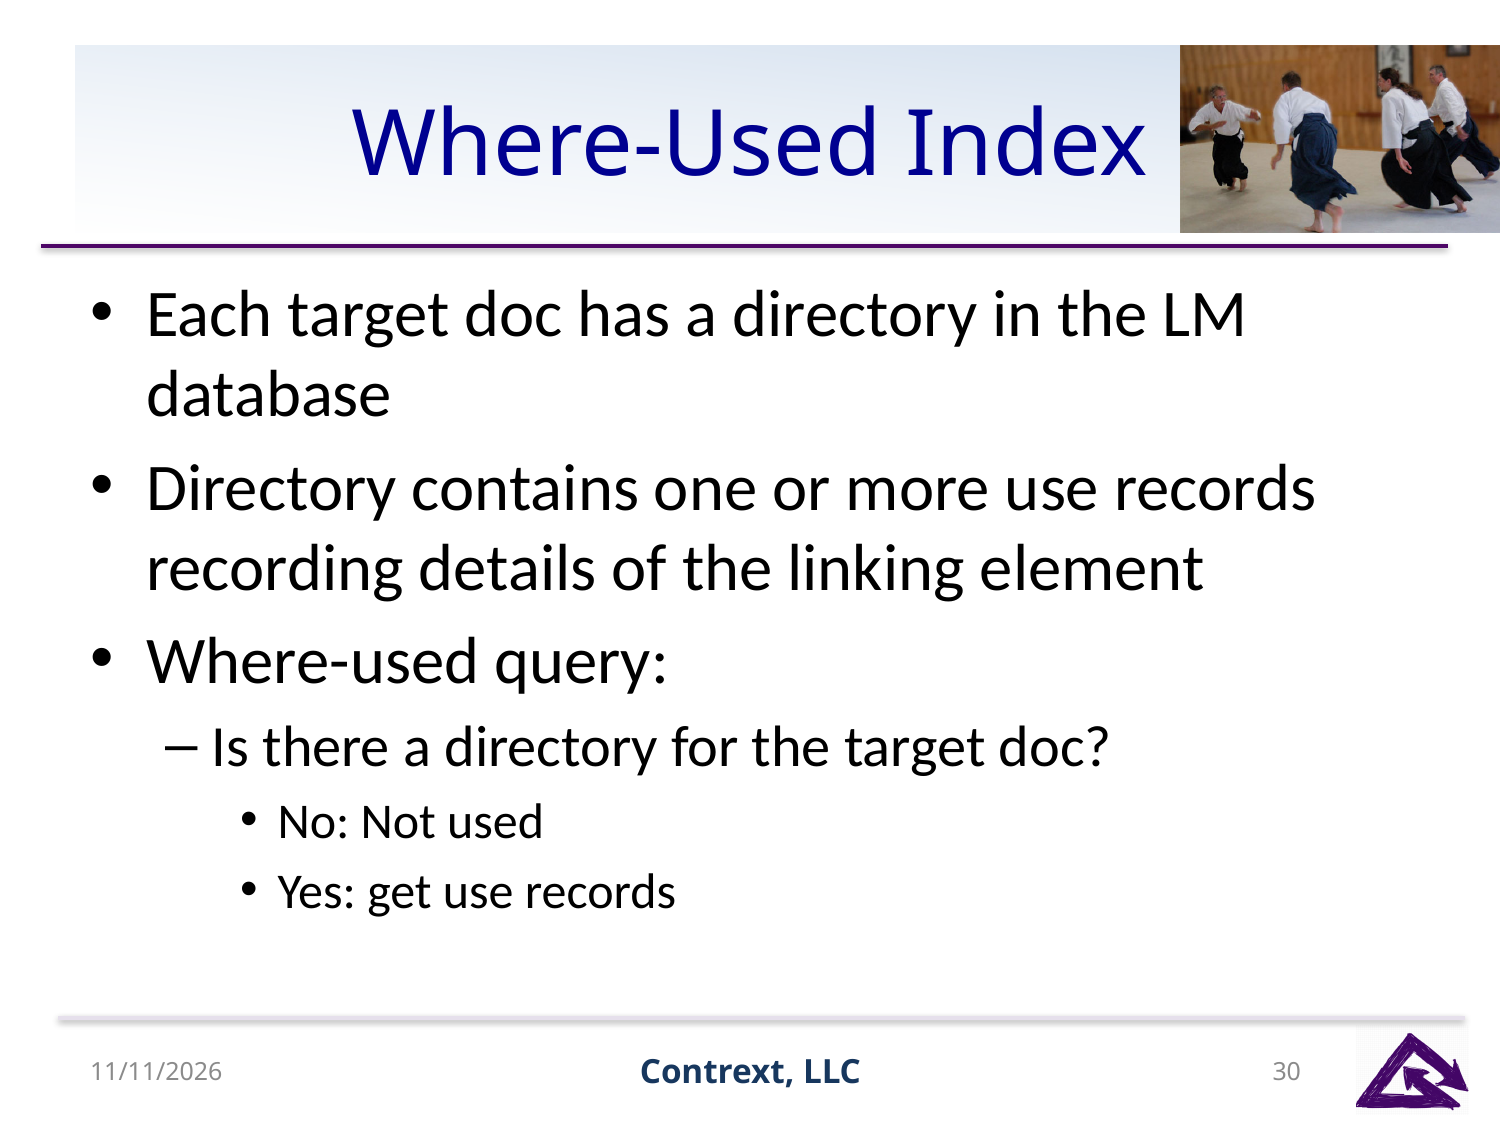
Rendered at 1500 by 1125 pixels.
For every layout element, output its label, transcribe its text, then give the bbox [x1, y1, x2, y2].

picture [1356, 1025, 1469, 1115]
slide_number 30 [1074, 1042, 1316, 1103]
footer Contrext, LLC [471, 1042, 1030, 1103]
title Where-Used Index [75, 45, 1177, 233]
picture [1179, 44, 1500, 233]
list Each target doc has a directory in the LM database Directory contains one or more use records recording details of the linking element Where-used query: Is there a directory for the target doc? No: Not used Yes: get use records [75, 262, 1425, 1005]
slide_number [75, 1042, 425, 1103]
